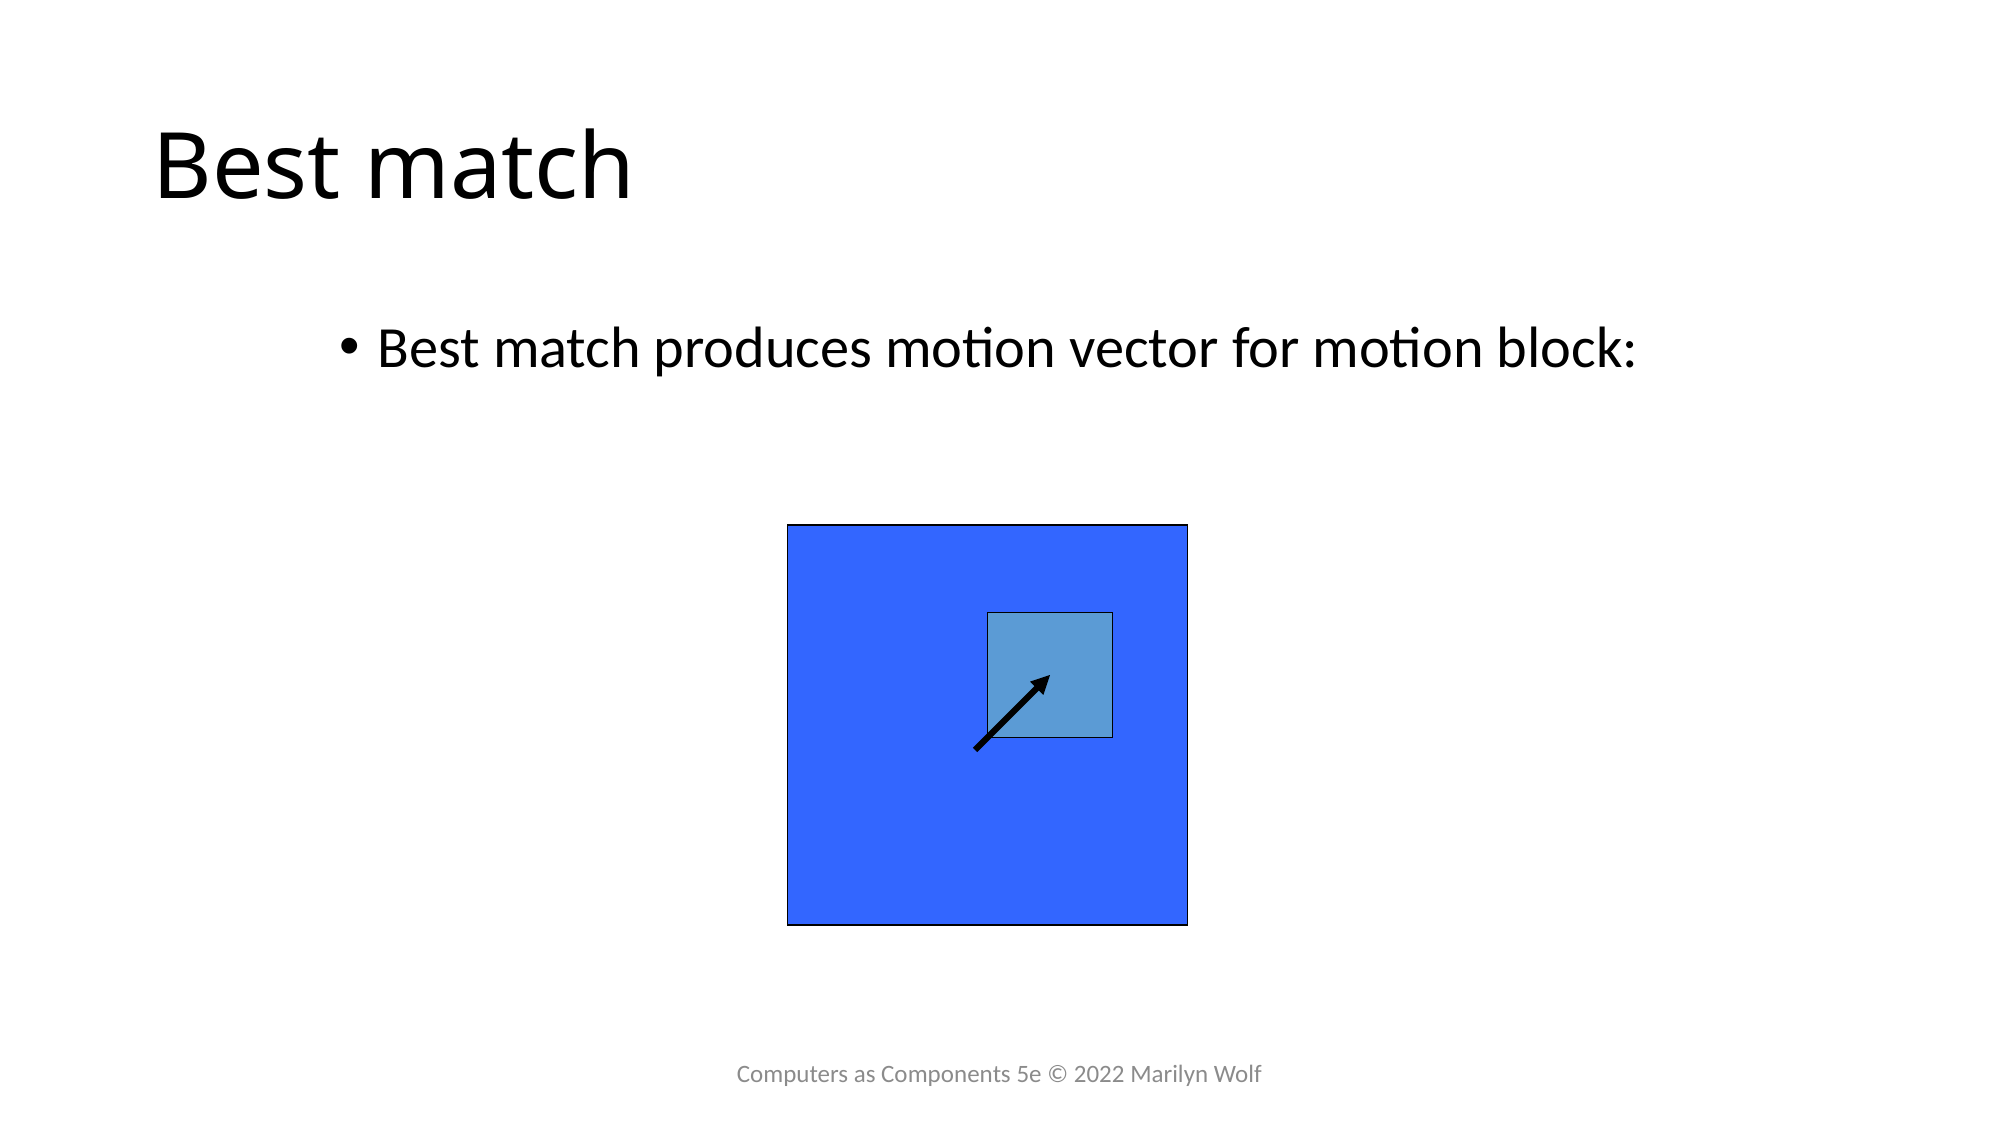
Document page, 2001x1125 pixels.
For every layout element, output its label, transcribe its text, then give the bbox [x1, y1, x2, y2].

text_box [787, 525, 1188, 925]
title Best match [137, 59, 1863, 278]
text_box [974, 675, 1051, 751]
text_box [987, 612, 1113, 738]
list Best match produces motion vector for motion block: [324, 309, 1667, 488]
footer Computers as Components 5e © 2022 Marilyn Wolf [662, 1042, 1338, 1103]
